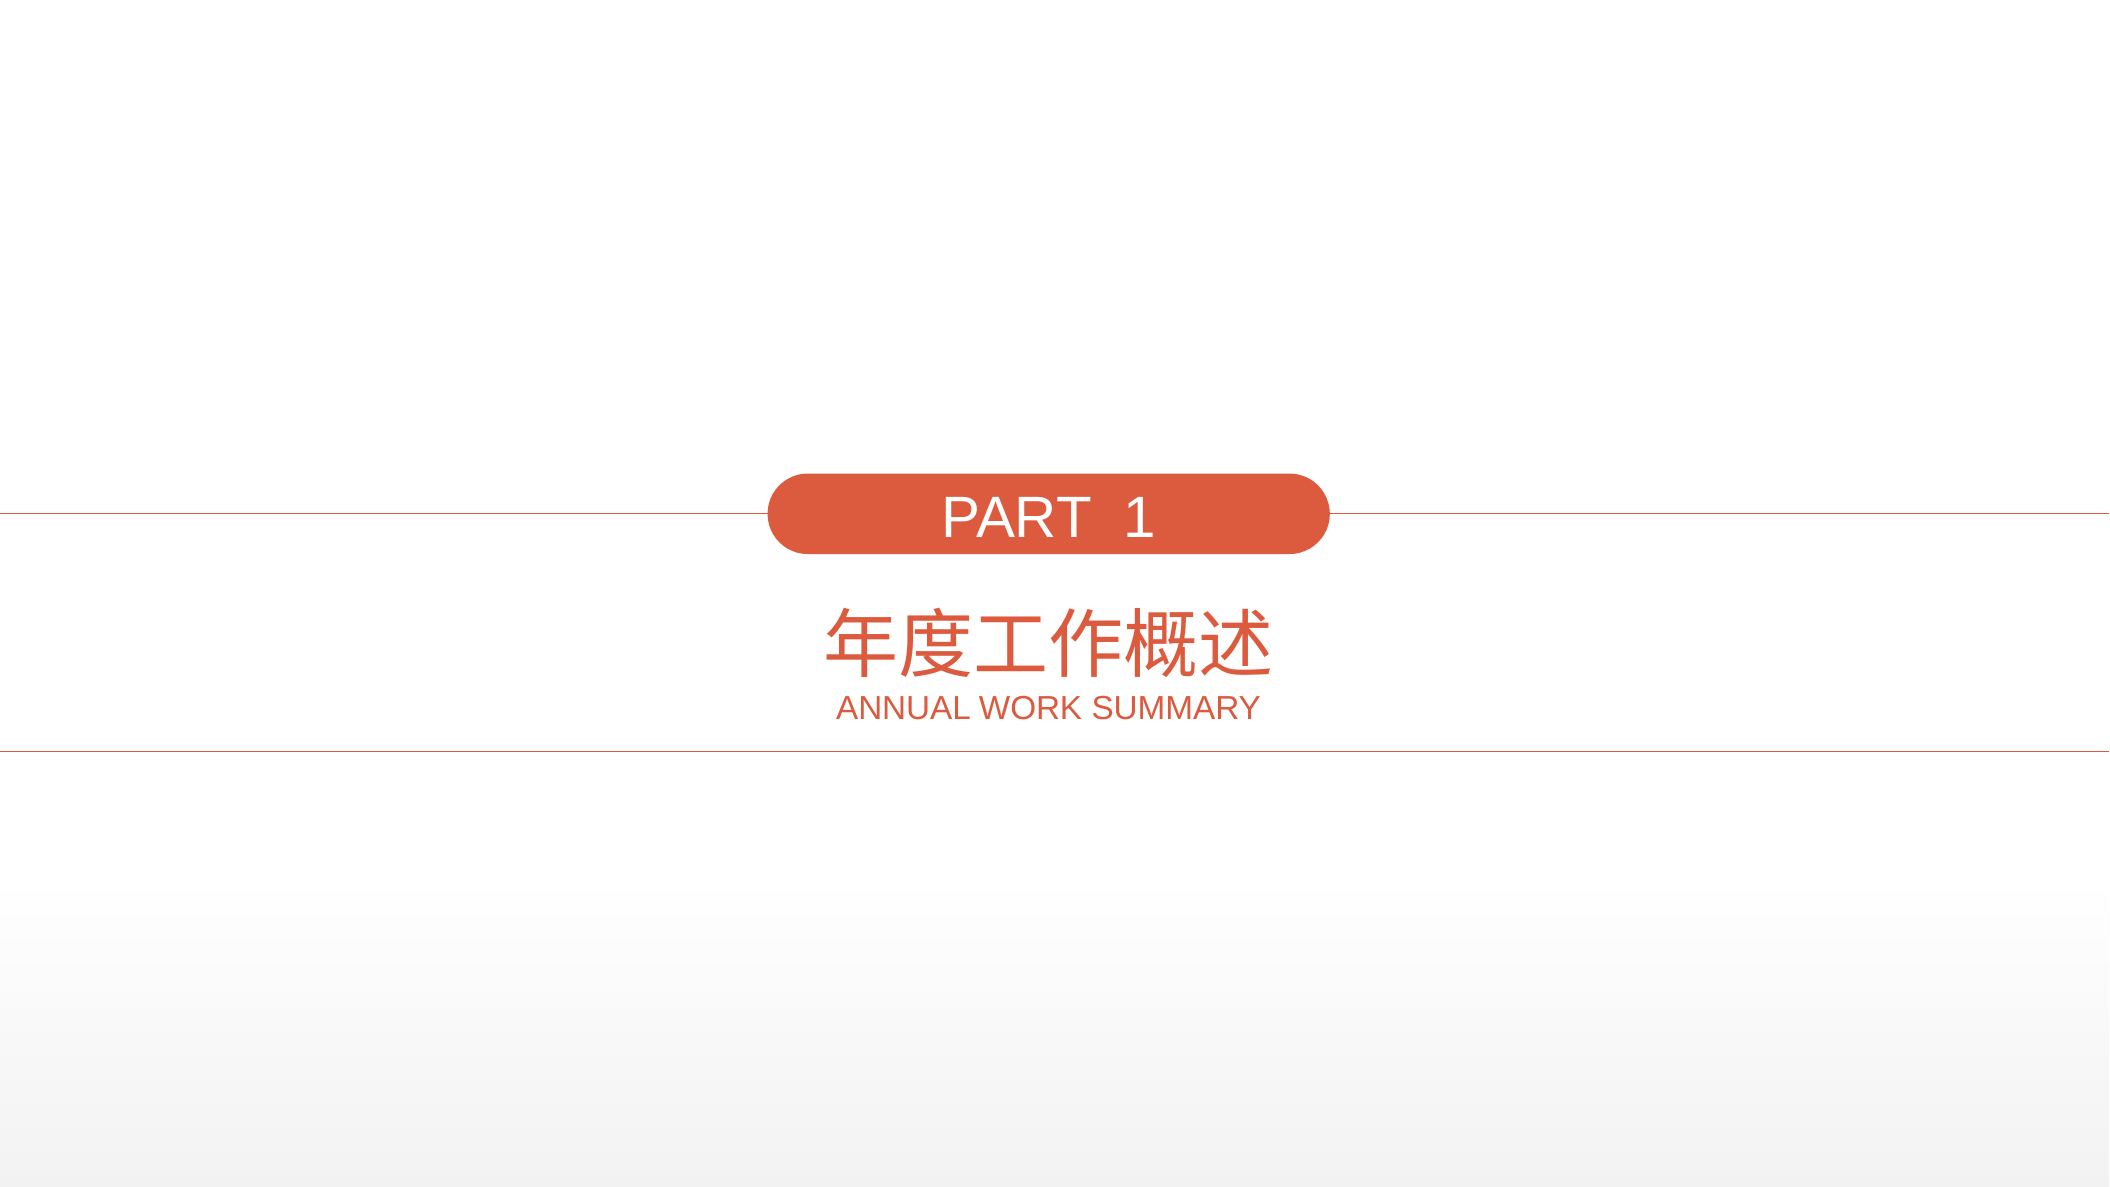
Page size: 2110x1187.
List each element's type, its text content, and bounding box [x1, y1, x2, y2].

text_box PART 1 [767, 514, 1330, 555]
text_box PART 1 [767, 473, 1330, 513]
